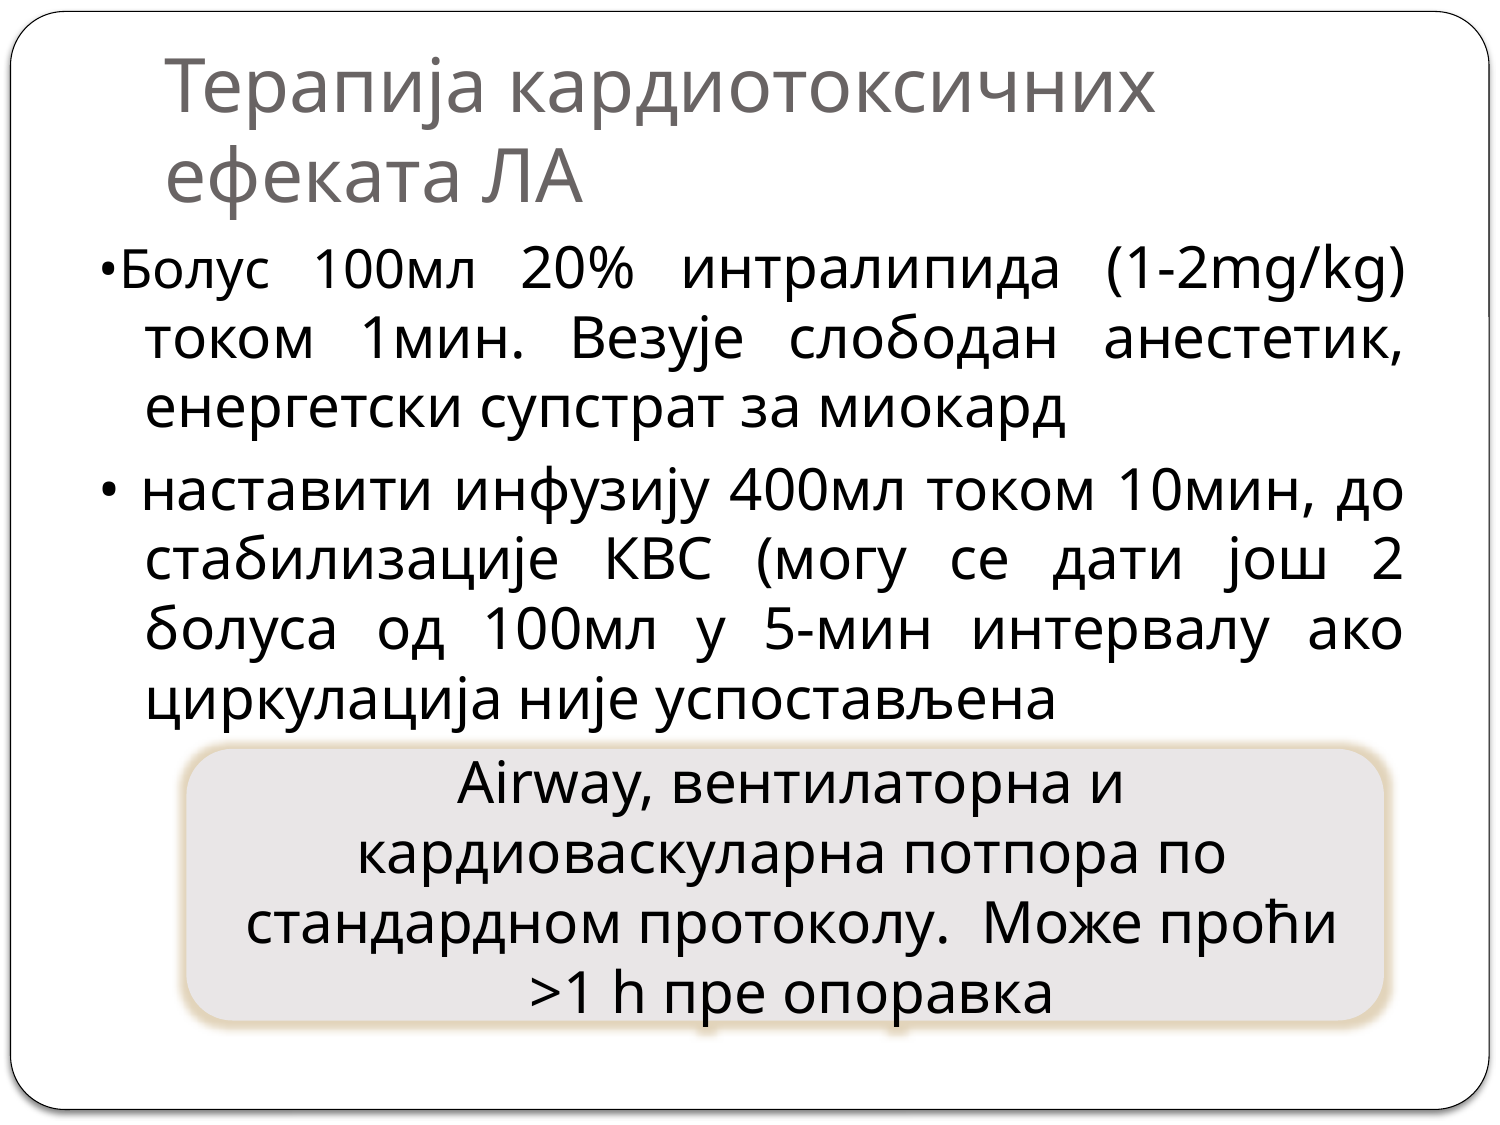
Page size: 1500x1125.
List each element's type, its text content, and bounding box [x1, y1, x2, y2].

list •Болус 100мл 20% интралипида (1-2mg/kg) током 1мин. Везује слободан анестетик, енергетски супстрат за миокард • наставити инфузију 400мл током 10мин, до стабилизације КВС (могу се дати још 2 болуса од 100мл у 5-мин интервалу ако циркулација није успостављена [70, 222, 1421, 966]
text_box Airway, вентилаторна и кардиоваскуларна потпора по стандардном протоколу. Може проћи >1 h пре опоравка [186, 748, 1384, 1021]
title Терапија кардиoтоксичних ефеката ЛА [150, 45, 1425, 233]
